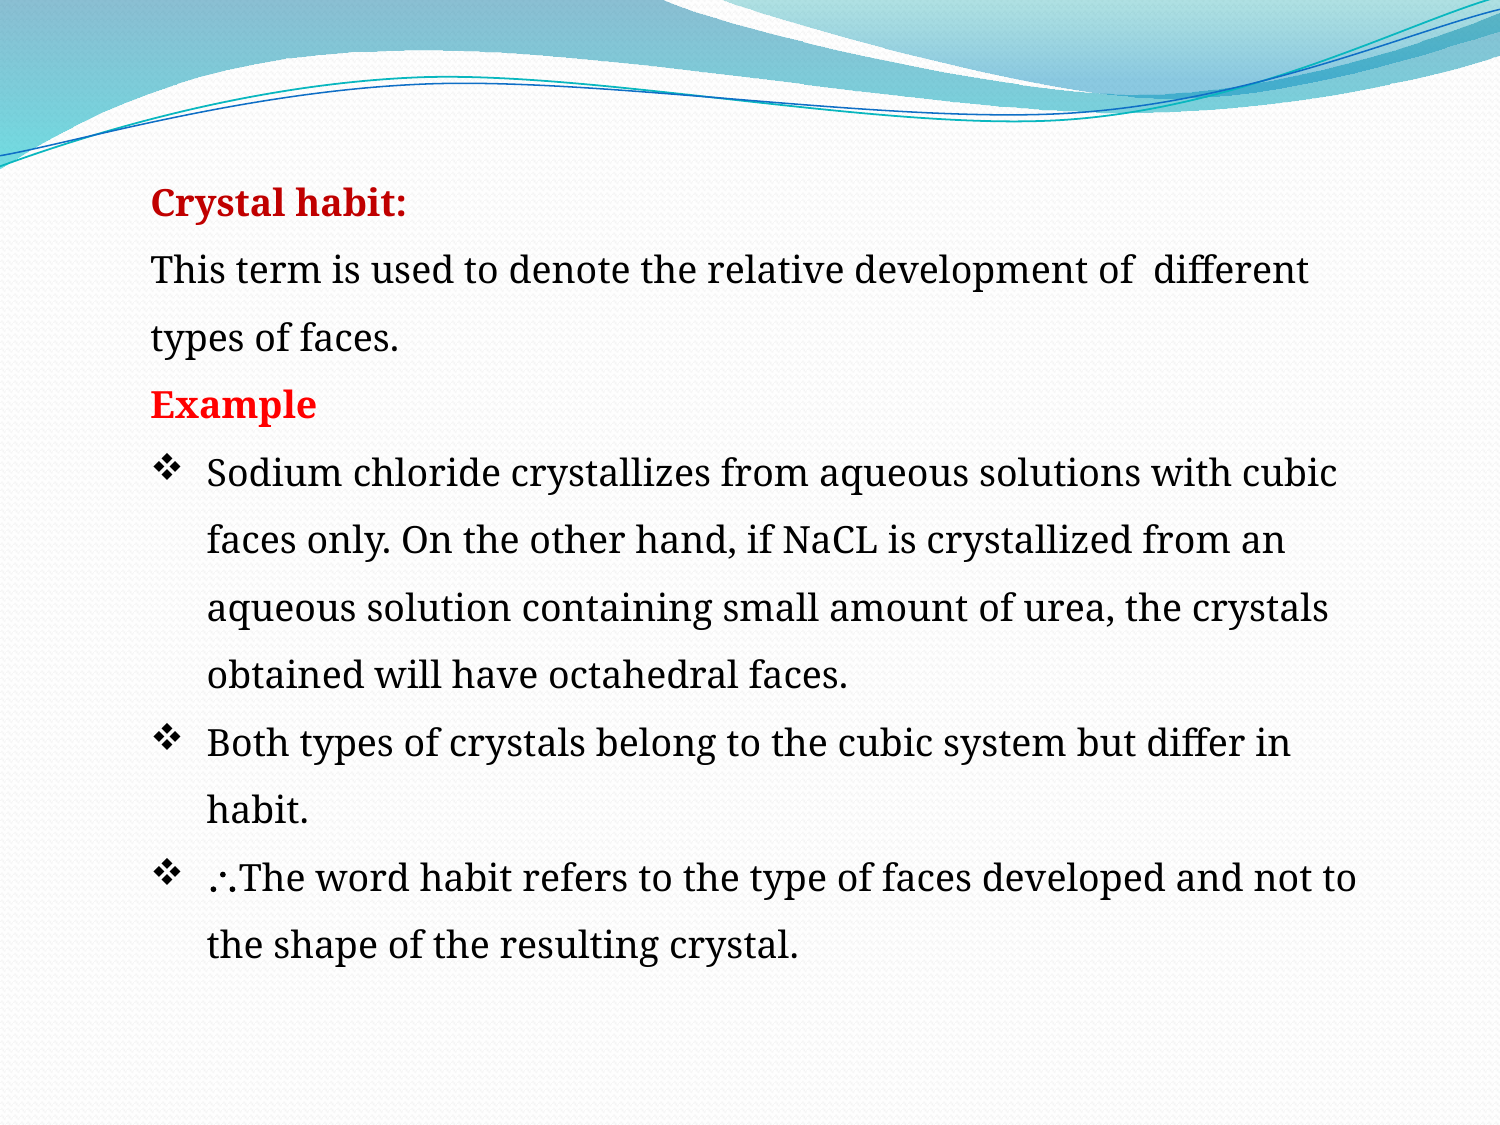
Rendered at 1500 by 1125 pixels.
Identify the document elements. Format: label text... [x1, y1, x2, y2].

text_box Crystal habit: This term is used to denote the relative development of different types of faces. Example Sodium chloride crystallizes from aqueous solutions with cubic faces only. On the other hand, if NaCL is crystallized from an aqueous solution containing small amount of urea, the crystals obtained will have octahedral faces. Both types of crystals belong to the cubic system but differ in habit. The word habit refers to the type of faces developed and not to the shape of the resulting crystal. [135, 148, 1376, 974]
